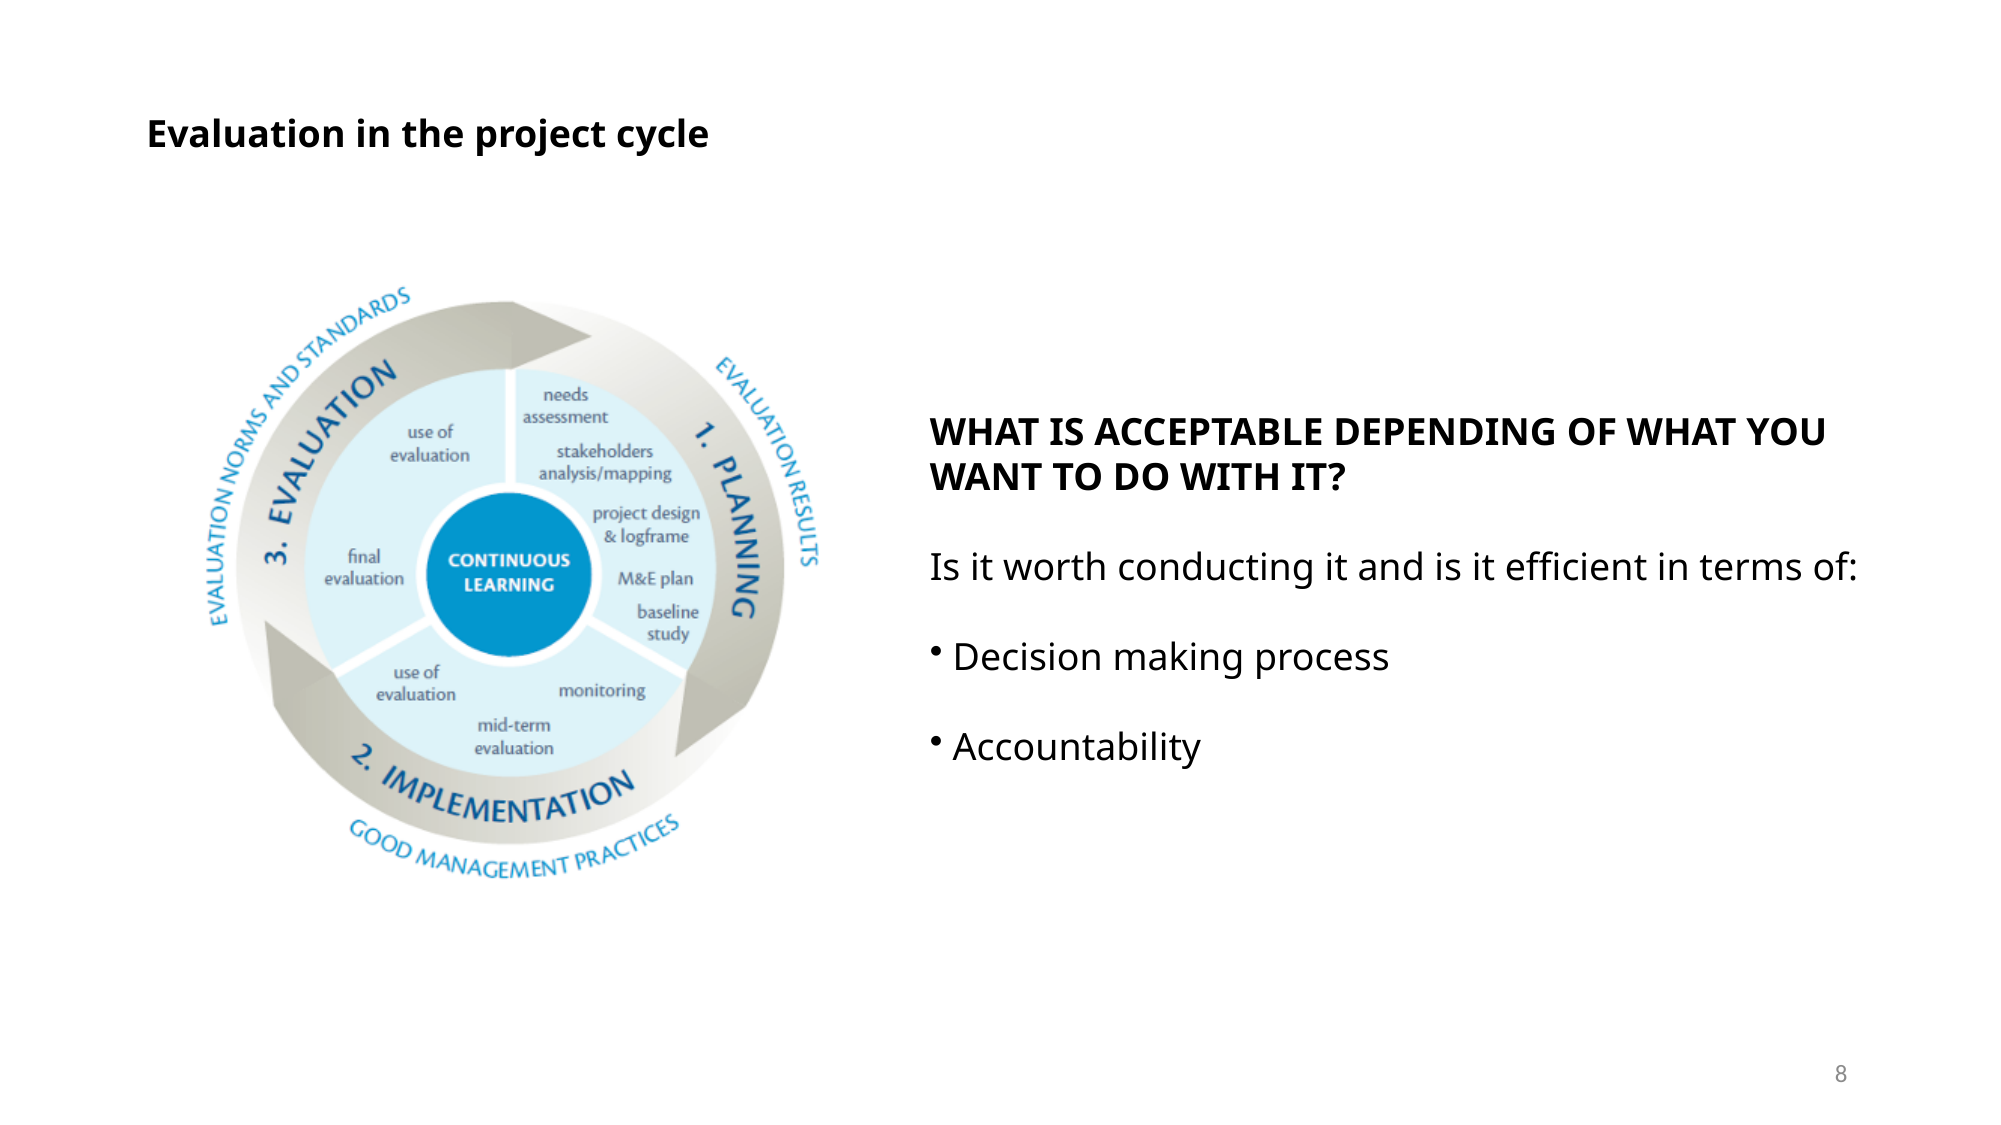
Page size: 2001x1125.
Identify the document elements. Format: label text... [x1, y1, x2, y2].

slide_number 8 [1412, 1042, 1863, 1103]
text_box WHAT IS ACCEPTABLE DEPENDING OF WHAT YOU WANT TO DO WITH IT? Is it worth conducting it and is it efficient in terms of: Decision making process Accountability [914, 400, 1909, 776]
text_box Evaluation in the project cycle [131, 103, 736, 163]
picture [176, 262, 847, 914]
